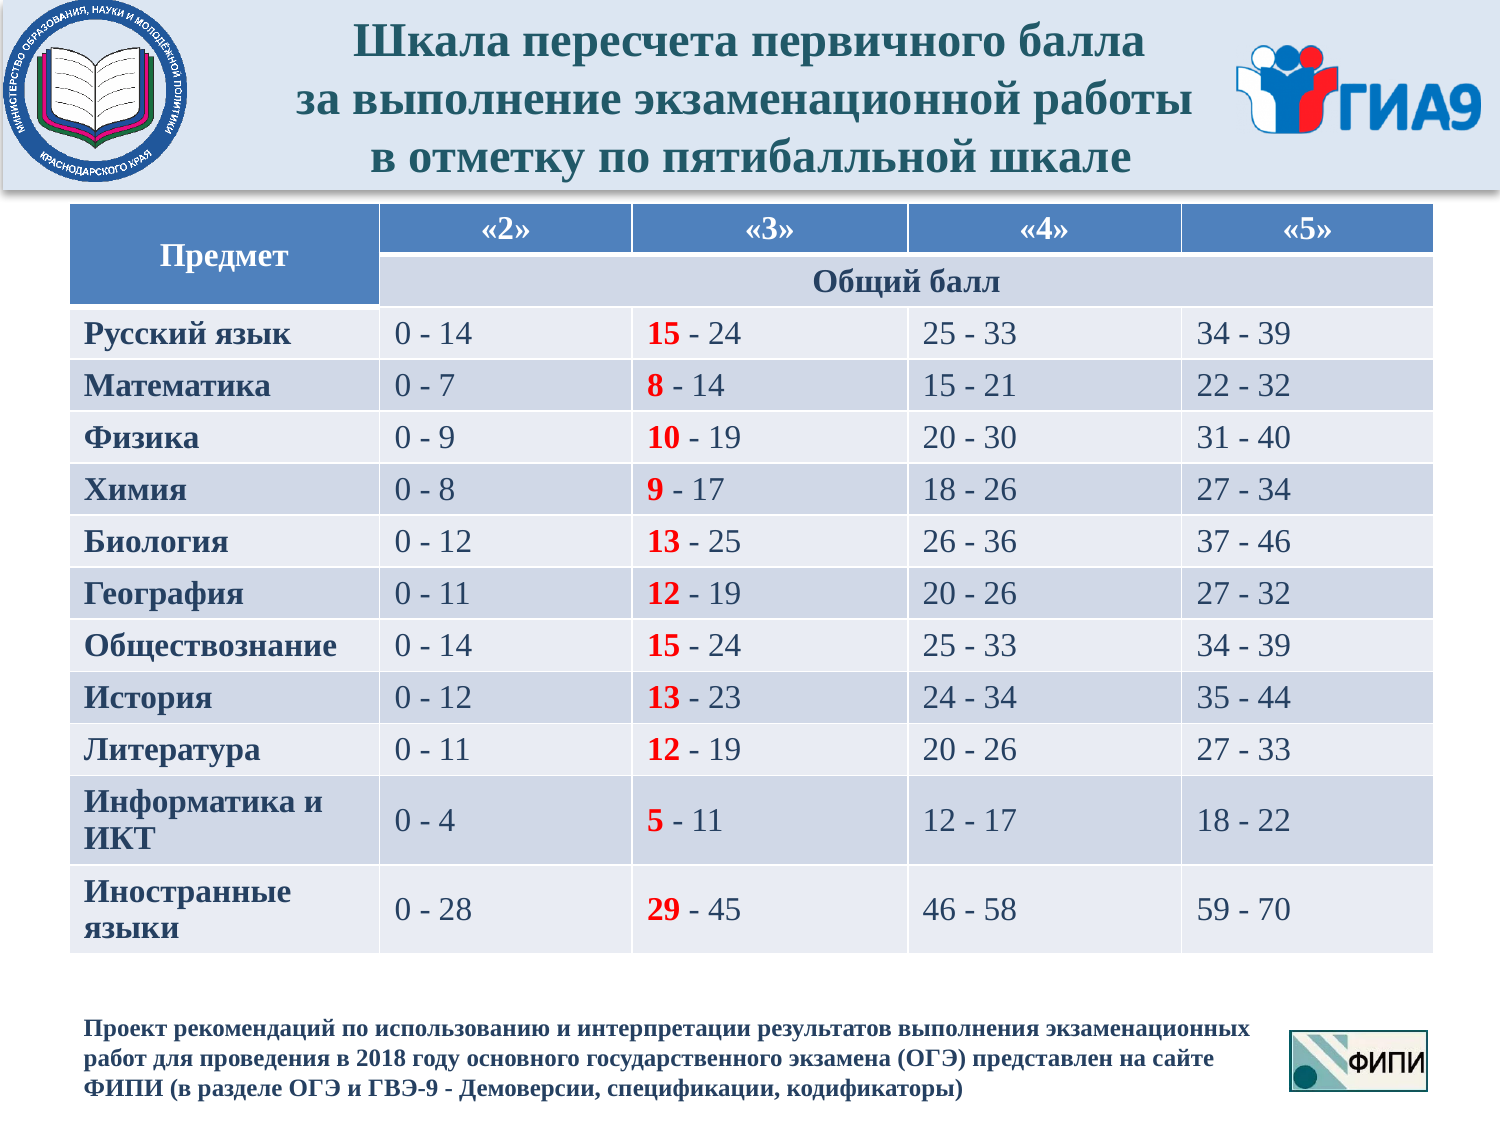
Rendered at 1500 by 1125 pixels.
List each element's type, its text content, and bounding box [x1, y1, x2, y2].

table_cell 0 - 7 [380, 360, 631, 410]
picture [1288, 1030, 1429, 1093]
table_cell История [70, 672, 379, 723]
table_cell Русский язык [70, 310, 379, 358]
table_cell 9 - 17 [633, 464, 907, 514]
table_cell География [70, 568, 379, 618]
picture [1236, 45, 1481, 134]
table_cell 15 - 21 [909, 360, 1181, 410]
table_cell Математика [70, 360, 379, 410]
table_cell 31 - 40 [1182, 412, 1433, 462]
table_cell Литература [70, 724, 379, 775]
table_cell 8 - 14 [633, 360, 907, 410]
table_cell 18 - 26 [909, 464, 1181, 514]
table_cell 0 - 14 [380, 620, 631, 671]
table_cell 26 - 36 [909, 516, 1181, 566]
table_cell Физика [70, 412, 379, 462]
table_header «3» [633, 204, 907, 252]
table_cell 35 - 44 [1182, 672, 1433, 723]
table_cell Обществознание [70, 620, 379, 671]
text_box Проект рекомендаций по использованию и интерпретации результатов выполнения экзаменационных работ для проведения в 2018 году основного государственного экзамена (ОГЭ) представлен на сайте ФИПИ (в разделе ОГЭ и ГВЭ-9 - Демоверсии, спецификации, кодификаторы) [68, 1003, 1435, 1109]
table_cell 0 - 12 [380, 672, 631, 723]
table_cell 12 - 19 [633, 724, 907, 775]
picture [2, 0, 187, 182]
table_cell 59 - 70 [1182, 866, 1433, 953]
table_cell 0 - 11 [380, 568, 631, 618]
table_header Предмет [70, 204, 379, 304]
table_cell 46 - 58 [909, 866, 1181, 953]
table_cell 20 - 30 [909, 412, 1181, 462]
table_cell Биология [70, 516, 379, 566]
table_cell 20 - 26 [909, 568, 1181, 618]
table_cell 5 - 11 [633, 776, 907, 864]
table_header «4» [909, 204, 1181, 252]
table_cell 27 - 33 [1182, 724, 1433, 775]
table_header «2» [380, 204, 631, 252]
table_cell 15 - 24 [633, 620, 907, 671]
table_cell 0 - 9 [380, 412, 631, 462]
table_cell 12 - 19 [633, 568, 907, 618]
table_cell 0 - 12 [380, 516, 631, 566]
table_cell 22 - 32 [1182, 360, 1433, 410]
table_cell 0 - 8 [380, 464, 631, 514]
table_cell 29 - 45 [633, 866, 907, 953]
table_cell 27 - 34 [1182, 464, 1433, 514]
table_cell 27 - 32 [1182, 568, 1433, 618]
table_cell 0 - 4 [380, 776, 631, 864]
table_cell 25 - 33 [909, 308, 1181, 358]
table_cell 24 - 34 [909, 672, 1181, 723]
table_cell Иностранные языки [70, 866, 379, 953]
table_cell 34 - 39 [1182, 620, 1433, 671]
table_cell Общий балл [380, 257, 1433, 306]
table_cell 0 - 14 [380, 308, 631, 358]
table_cell Информатика и ИКТ [70, 776, 379, 864]
table_cell 13 - 25 [633, 516, 907, 566]
table_cell 25 - 33 [909, 620, 1181, 671]
table_cell 10 - 19 [633, 412, 907, 462]
table_cell 18 - 22 [1182, 776, 1433, 864]
table_cell 13 - 23 [633, 672, 907, 723]
table_cell 20 - 26 [909, 724, 1181, 775]
table_cell 12 - 17 [909, 776, 1181, 864]
table_cell 0 - 28 [380, 866, 631, 953]
table_cell 15 - 24 [633, 308, 907, 358]
table_cell 37 - 46 [1182, 516, 1433, 566]
text_box Шкала пересчета первичного балла за выполнение экзаменационной работы в отметку по пятибалльной шкале [188, 0, 1500, 190]
table_cell 0 - 11 [380, 724, 631, 775]
table_cell Химия [70, 464, 379, 514]
table_cell 34 - 39 [1182, 308, 1433, 358]
table_header «5» [1182, 204, 1433, 252]
